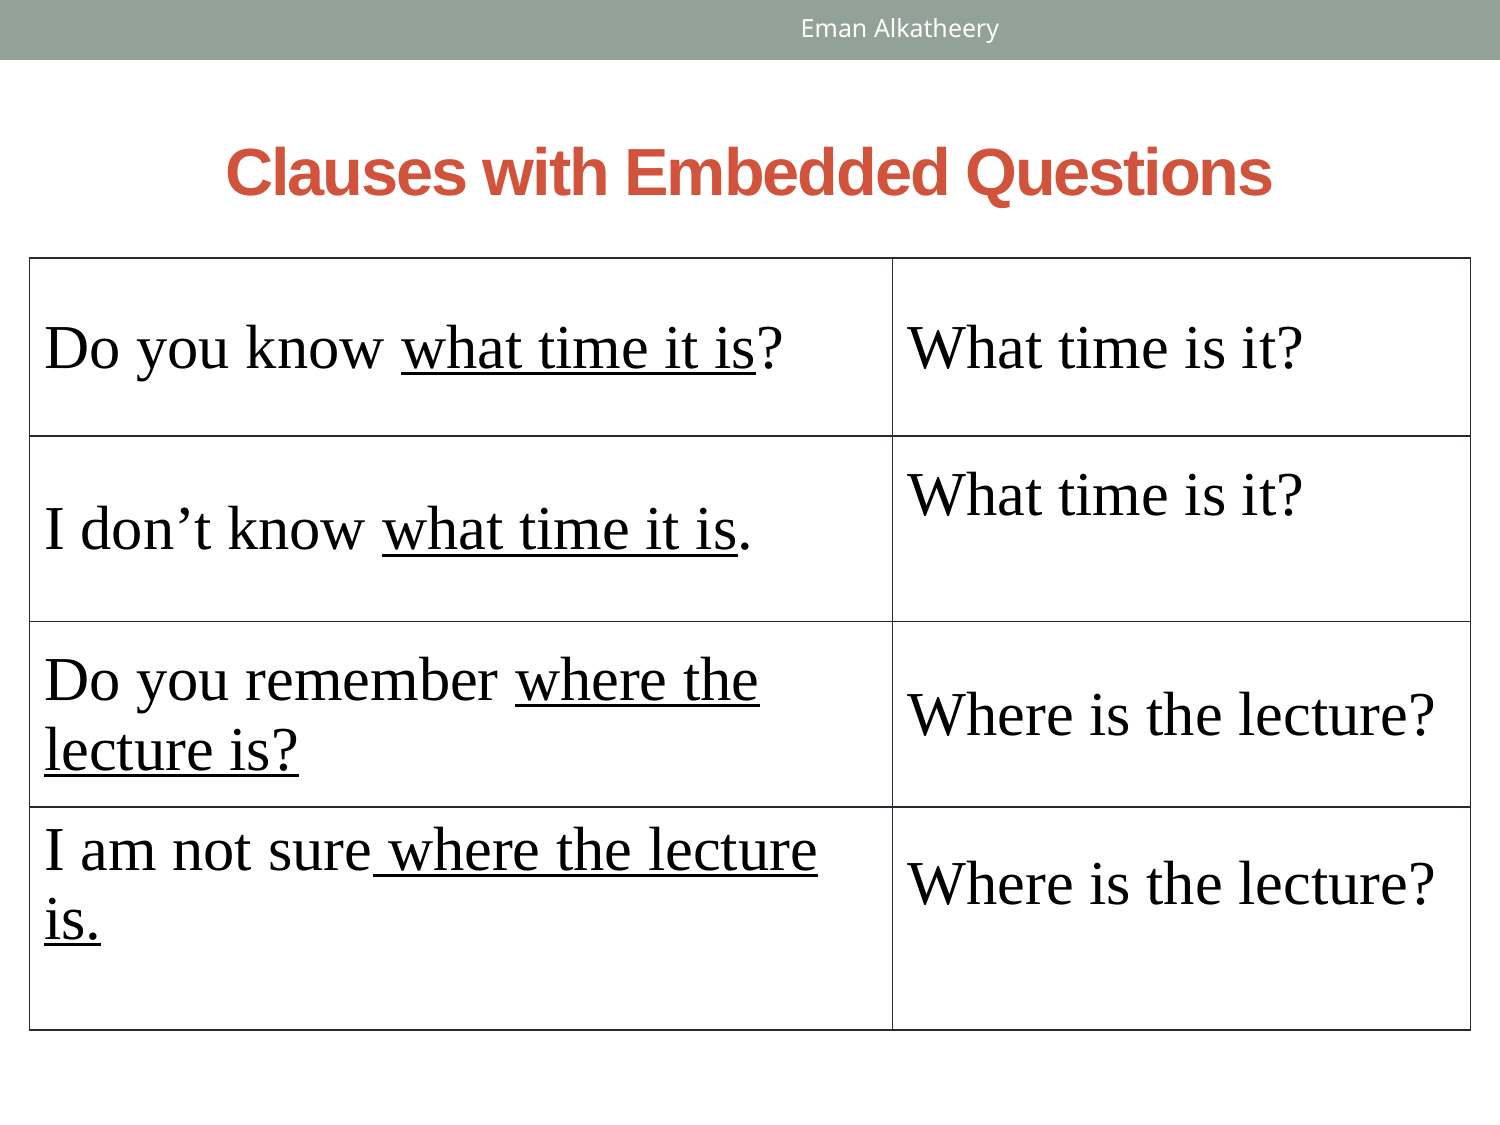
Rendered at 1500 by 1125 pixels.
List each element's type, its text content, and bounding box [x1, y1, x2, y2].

table_cell Where is the lecture? [893, 808, 1470, 1029]
footer Eman Alkatheery [562, 3, 1238, 57]
table_header Do you know what time it is? [30, 259, 892, 435]
table_cell Where is the lecture? [893, 622, 1470, 806]
table_cell I am not sure where the lecture is. [30, 808, 892, 1029]
table_header What time is it? [893, 259, 1470, 435]
table_cell Do you remember where the lecture is? [30, 622, 892, 806]
table_cell I don’t know what time it is. [30, 437, 892, 621]
title Clauses with Embedded Questions [75, 87, 1425, 250]
table_cell What time is it? [893, 437, 1470, 621]
